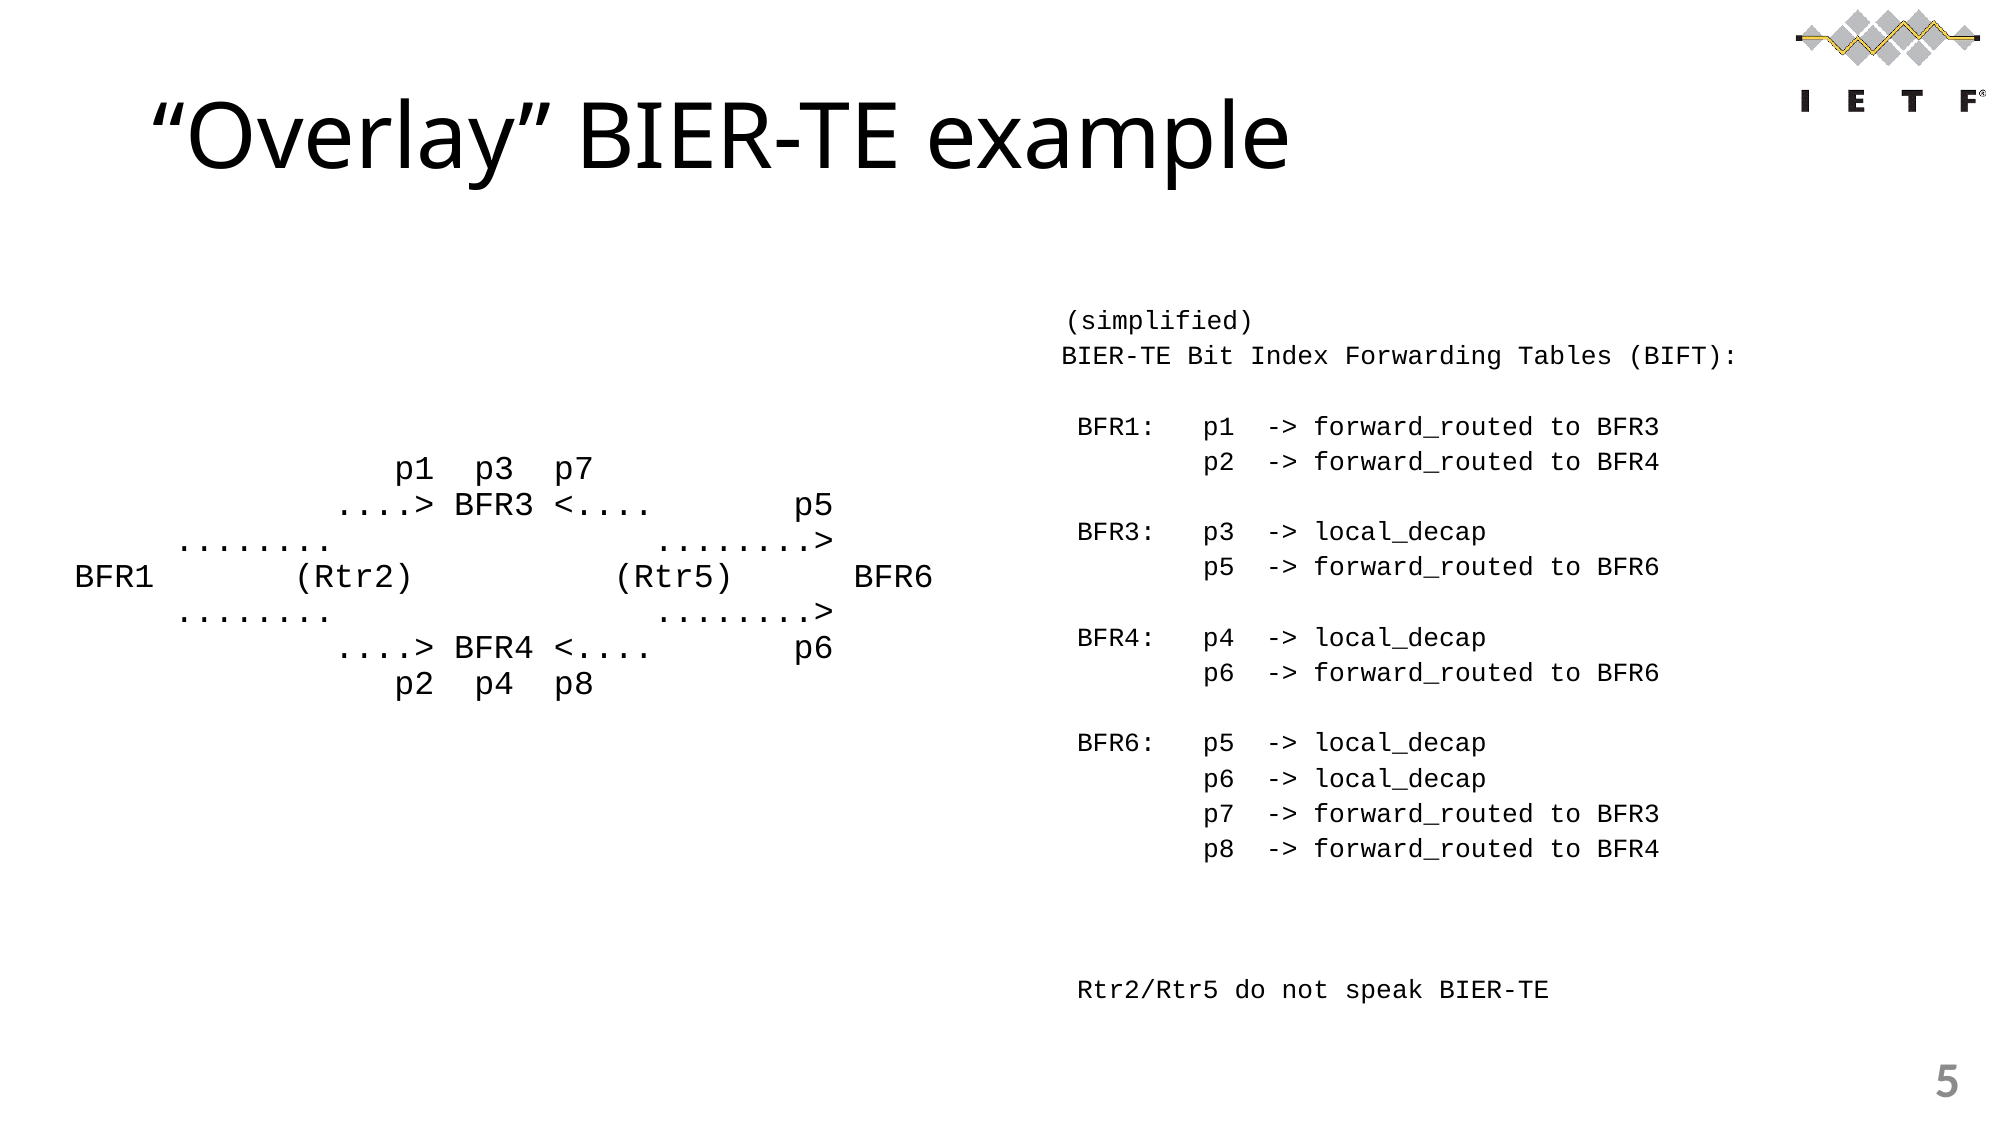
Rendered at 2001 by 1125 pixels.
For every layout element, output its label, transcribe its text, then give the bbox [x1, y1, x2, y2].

title “Overlay” BIER-TE example [137, 59, 1863, 218]
picture [1781, 1, 2000, 119]
text_box (simplified) BIER-TE Bit Index Forwarding Tables (BIFT): BFR1: p1 -> forward_routed to BFR3 p2 -> forward_routed to BFR4 BFR3: p3 -> local_decap p5 -> forward_routed to BFR6 BFR4: p4 -> local_decap p6 -> forward_routed to BFR6 BFR6: p5 -> local_decap p6 -> local_decap p7 -> forward_routed to BFR3 p8 -> forward_routed to BFR4 Rtr2/Rtr5 do not speak BIER-TE [967, 299, 2000, 1015]
slide_number 5 [1876, 1047, 1975, 1108]
list p1 p3 p7 ....> BFR3 <.... p5 ........ ........> BFR1 (Rtr2) (Rtr5) BFR6 ........ ........> ....> BFR4 <.... p6 p2 p4 p8 [59, 443, 1151, 1125]
